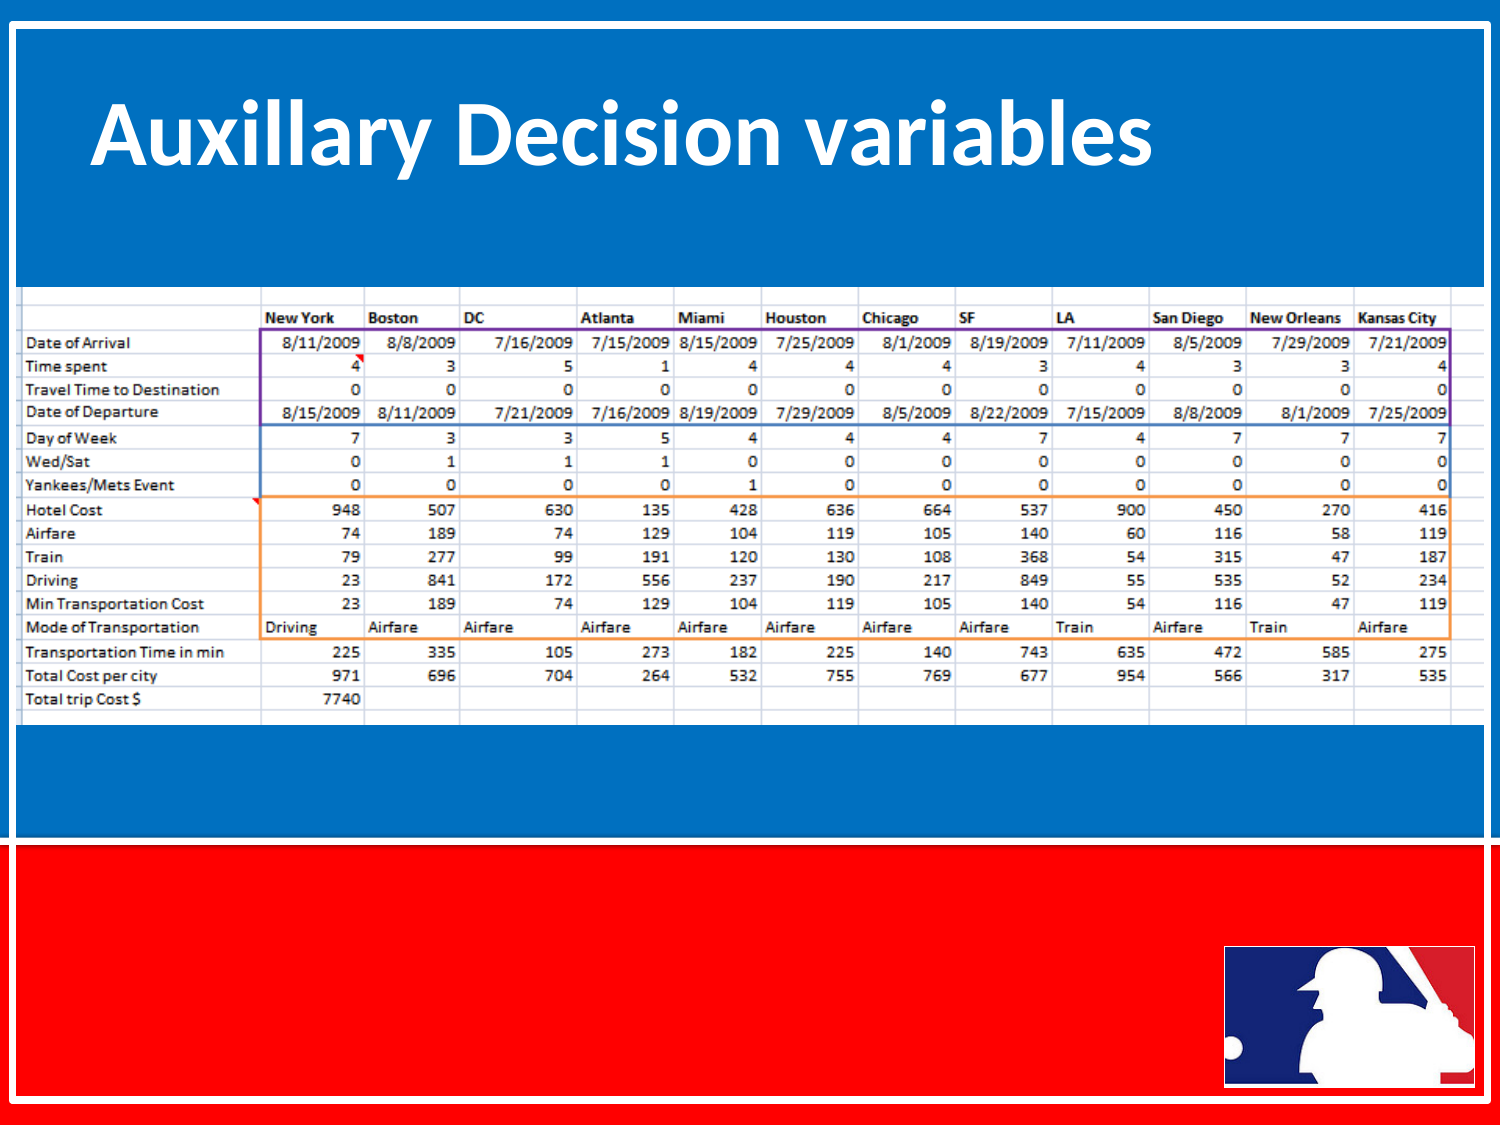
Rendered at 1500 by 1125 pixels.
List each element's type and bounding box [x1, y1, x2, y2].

picture [12, 287, 1488, 725]
text_box [9, 730, 1491, 1104]
text_box [9, 21, 1491, 288]
